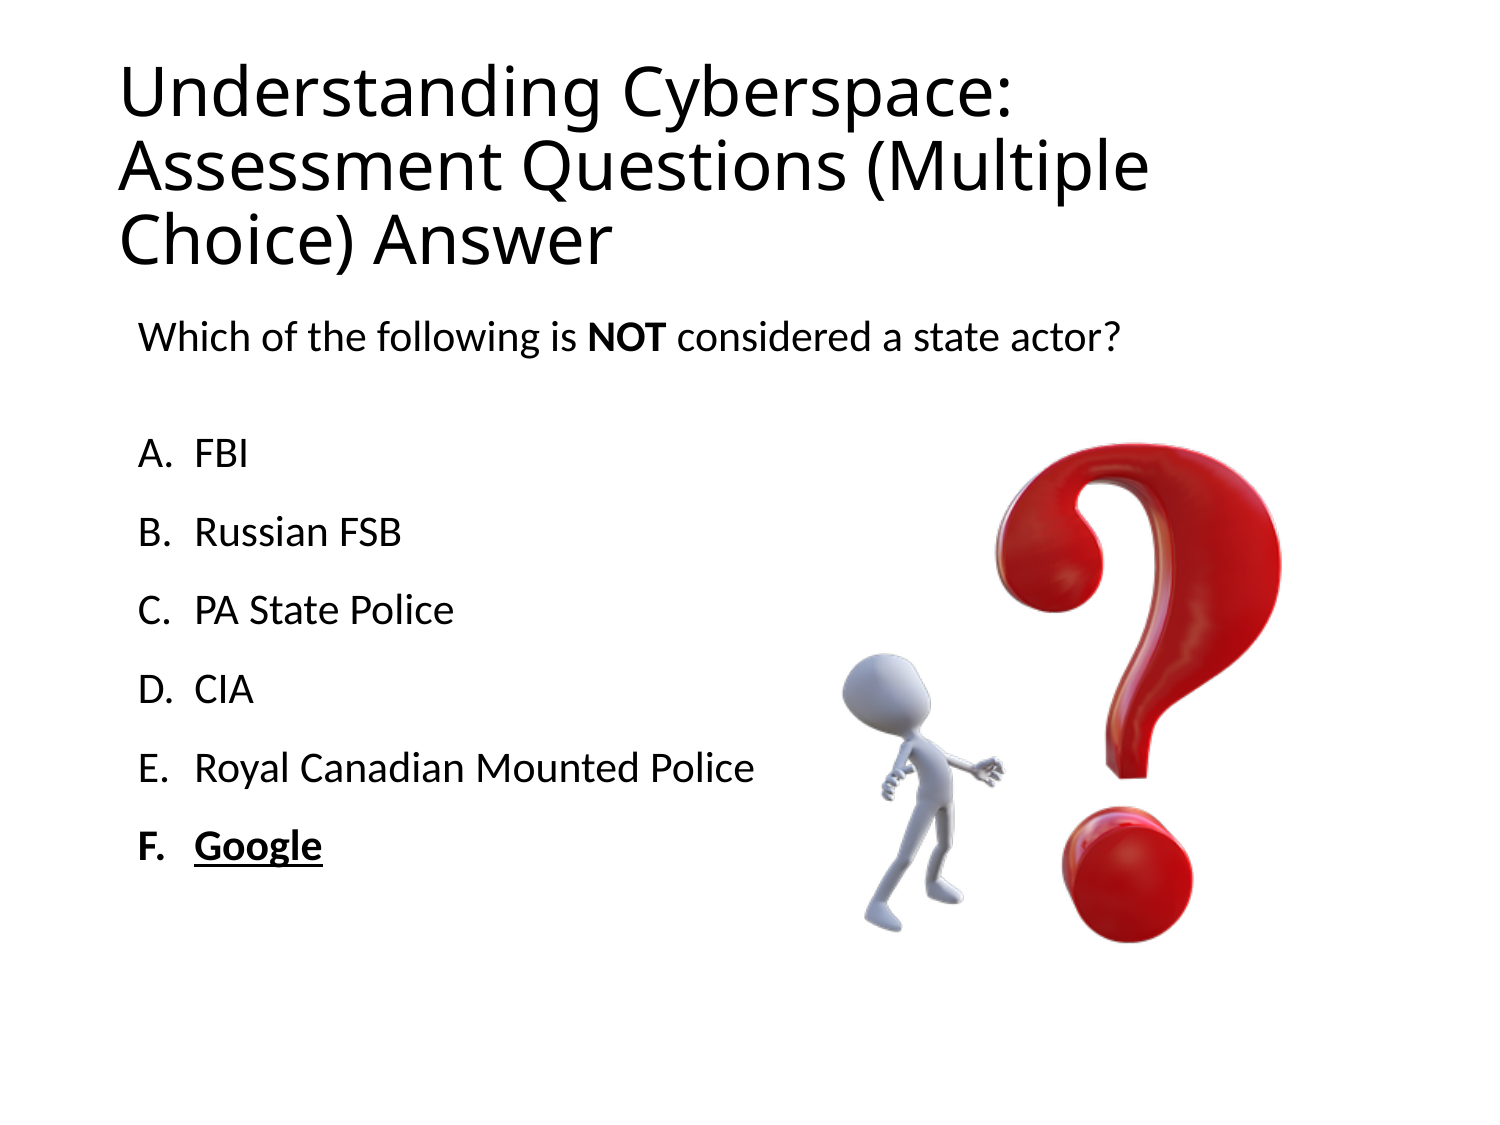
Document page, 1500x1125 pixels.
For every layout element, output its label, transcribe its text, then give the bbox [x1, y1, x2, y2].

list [718, 430, 1421, 962]
title Understanding Cyberspace: Assessment Questions (Multiple Choice) Answer [102, 59, 1398, 278]
text_box Which of the following is NOT considered a state actor? FBI Russian FSB PA State Police CIA Royal Canadian Mounted Police Google [123, 299, 1185, 1012]
